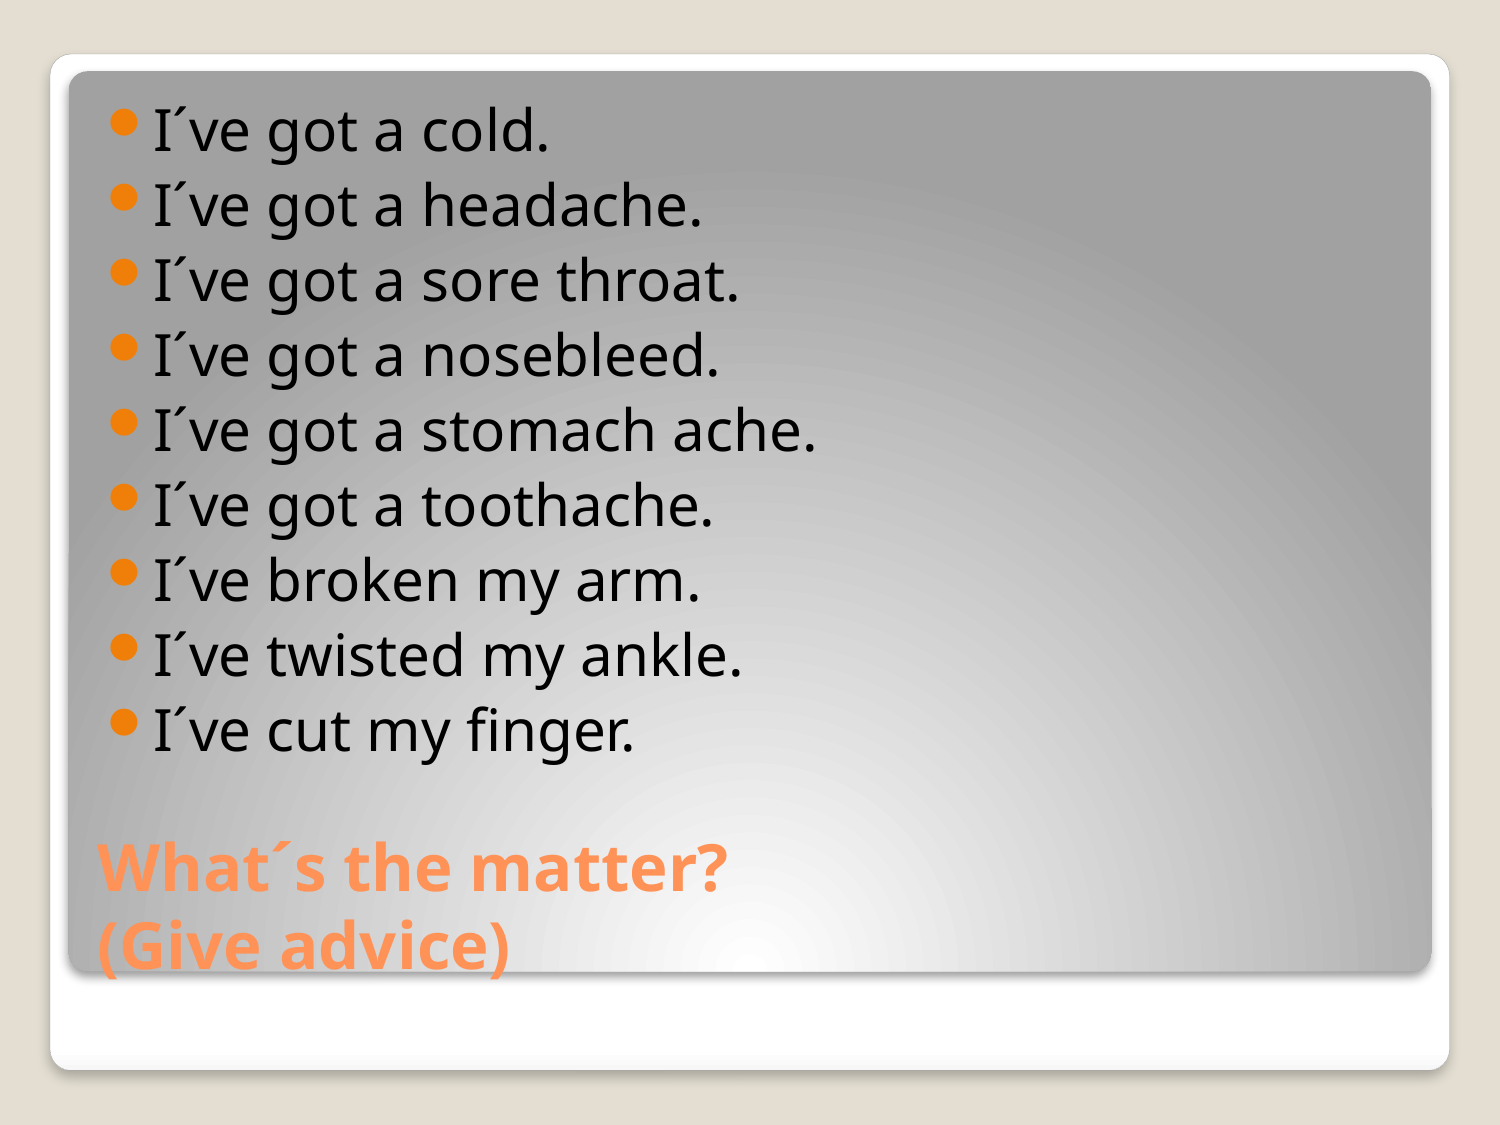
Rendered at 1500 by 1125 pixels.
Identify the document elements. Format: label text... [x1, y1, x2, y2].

title What´s the matter? (Give advice) [82, 898, 1425, 990]
list I´ve got a cold. I´ve got a headache. I´ve got a sore throat. I´ve got a nosebleed. I´ve got a stomach ache. I´ve got a toothache. I´ve broken my arm. I´ve twisted my ankle. I´ve cut my finger. [76, 78, 1427, 898]
